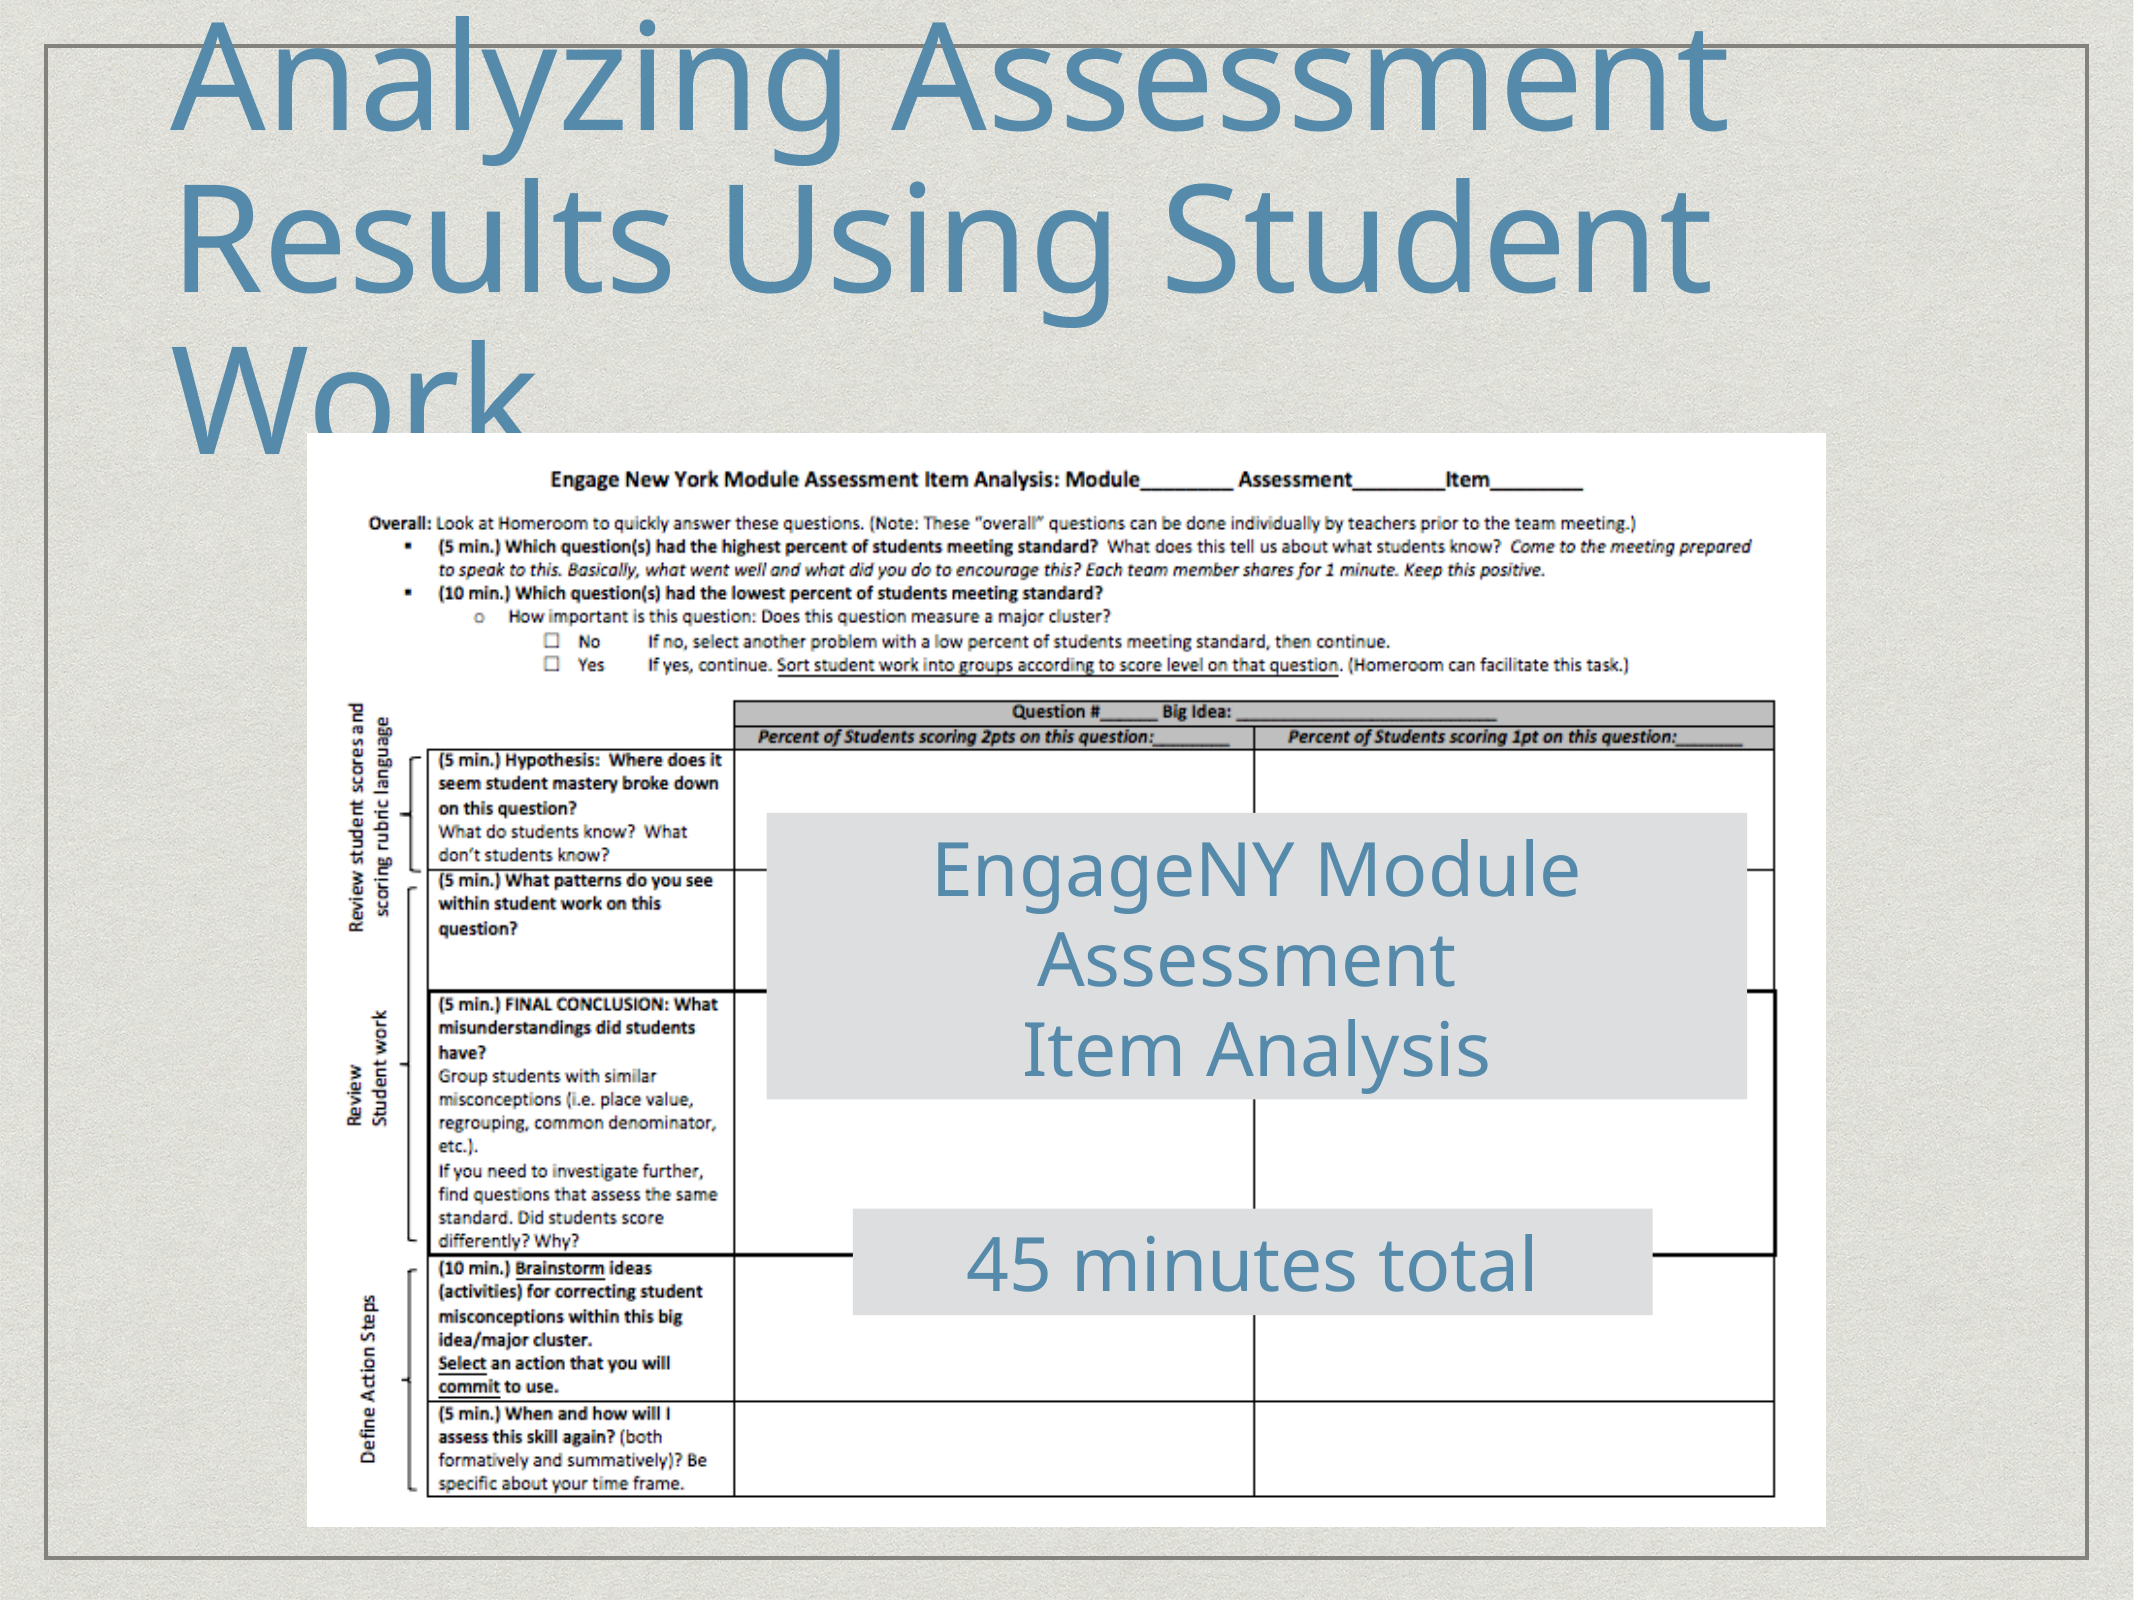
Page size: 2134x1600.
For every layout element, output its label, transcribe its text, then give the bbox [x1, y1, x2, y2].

title Analyzing Assessment Results Using Student Work [170, 43, 2069, 445]
picture [0, 0, 2134, 1600]
